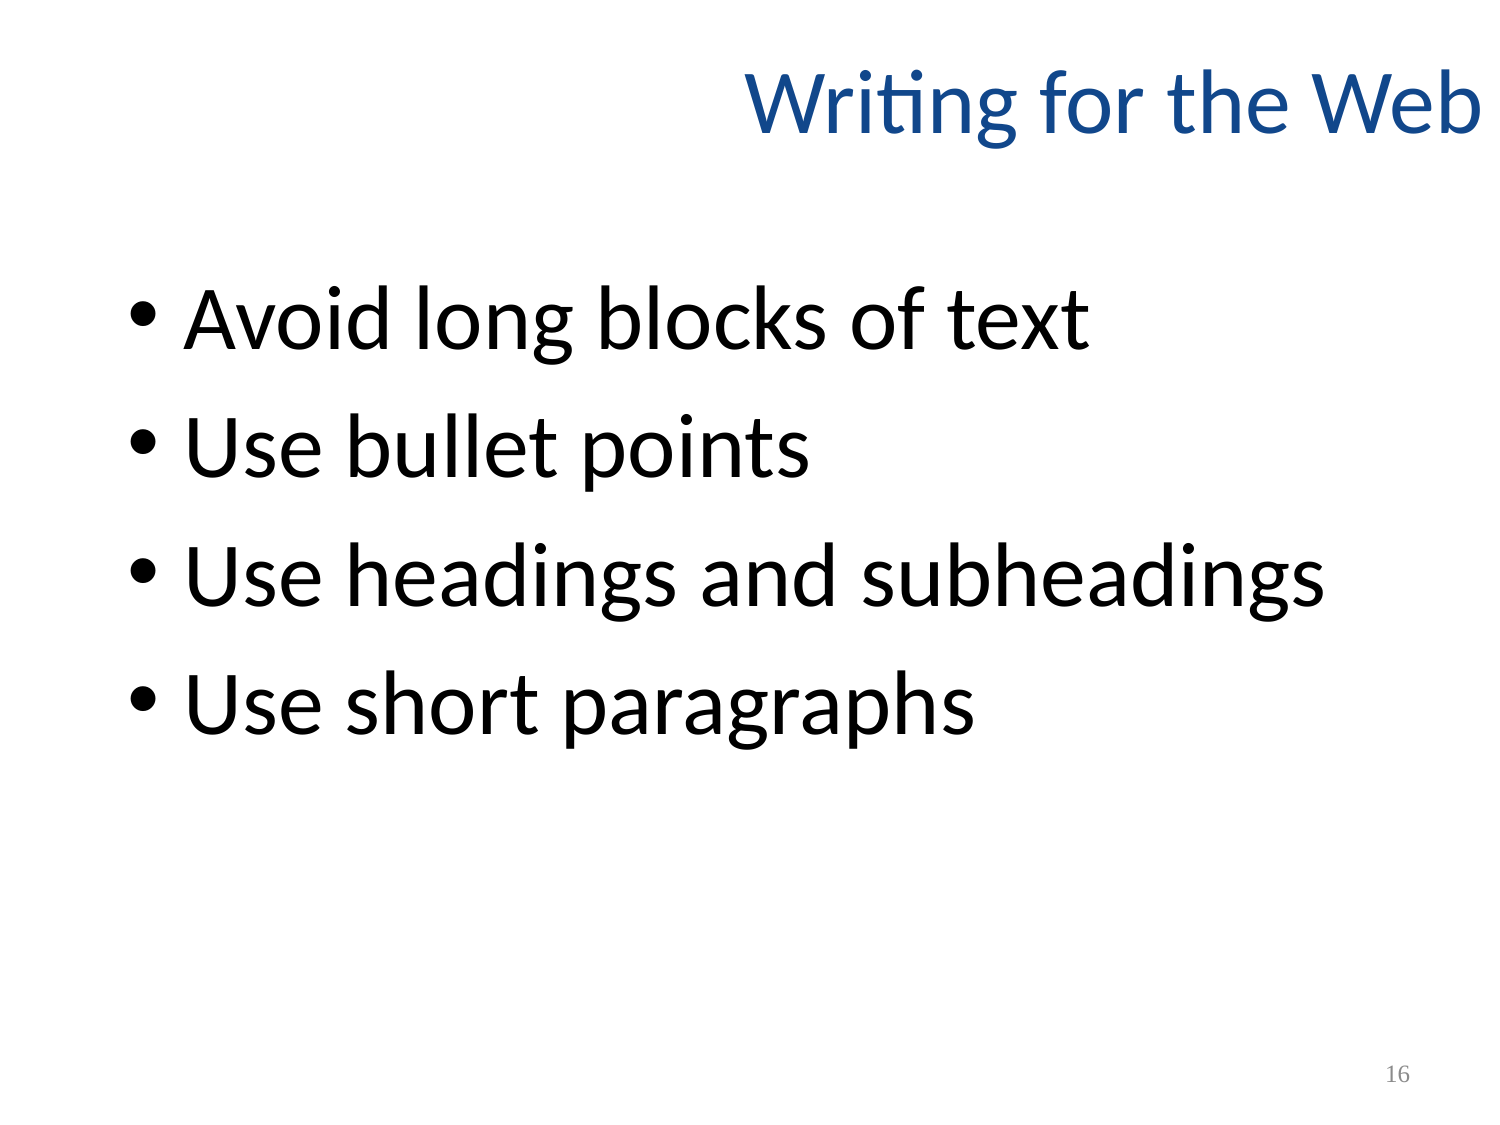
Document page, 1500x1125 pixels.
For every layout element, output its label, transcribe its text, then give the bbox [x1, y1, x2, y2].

title Writing for the Web [225, 2, 1500, 191]
slide_number 16 [1074, 1042, 1425, 1103]
list Avoid long blocks of text Use bullet points Use headings and subheadings Use short paragraphs [112, 249, 1379, 938]
